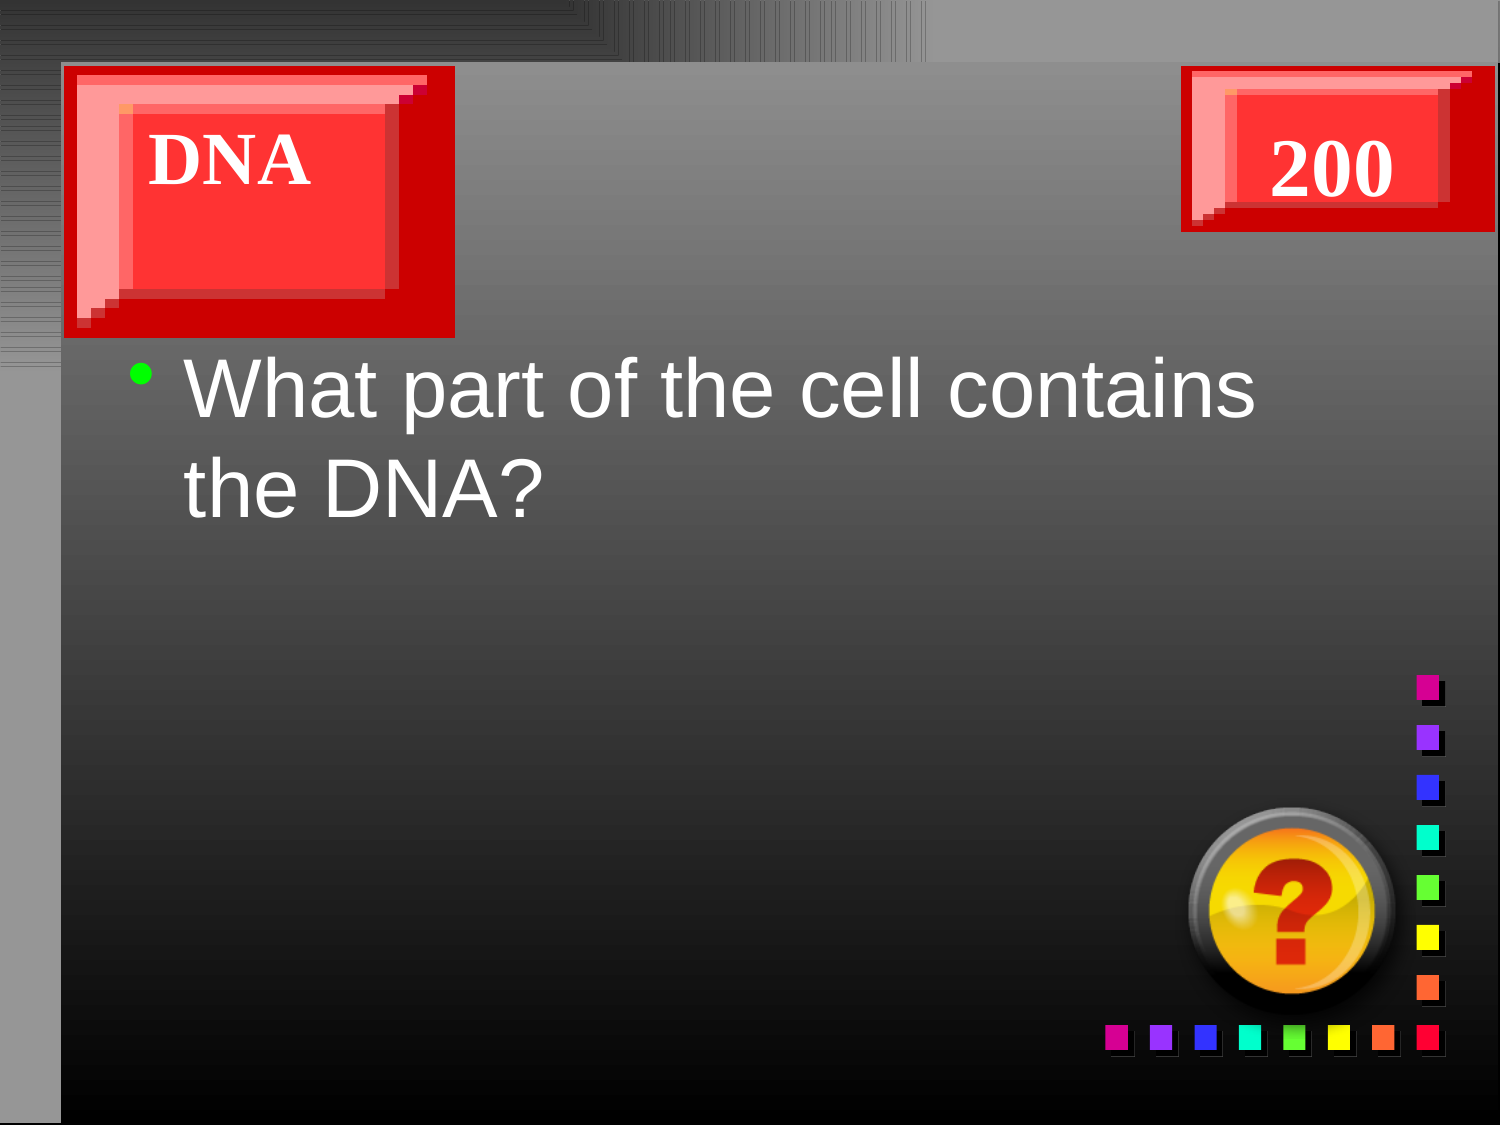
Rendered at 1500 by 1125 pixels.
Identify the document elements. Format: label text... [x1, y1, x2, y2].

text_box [64, 66, 479, 339]
list What part of the cell contains the DNA? [112, 326, 1388, 1002]
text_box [1180, 66, 1495, 232]
picture [1174, 798, 1416, 1039]
